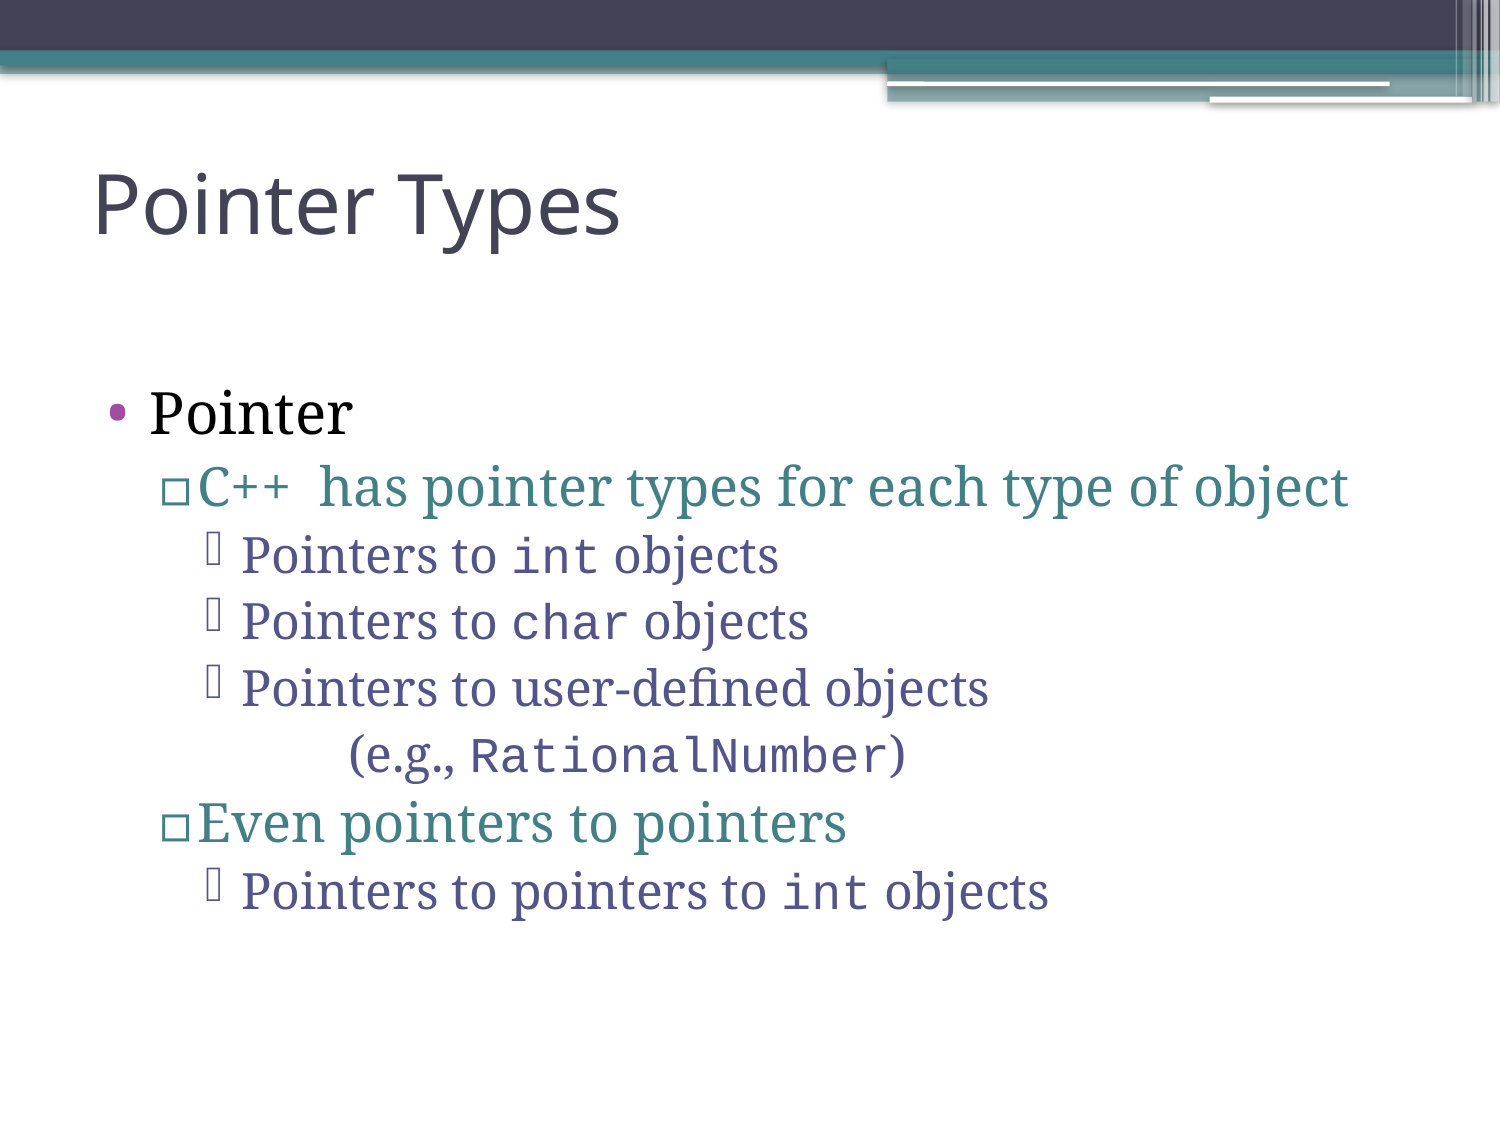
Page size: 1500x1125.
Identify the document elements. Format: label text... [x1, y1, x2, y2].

list Pointer C++ has pointer types for each type of object Pointers to int objects Pointers to char objects Pointers to user-defined objects (e.g., RationalNumber) Even pointers to pointers Pointers to pointers to int objects [75, 368, 1425, 1079]
title Pointer Types [76, 113, 1427, 289]
